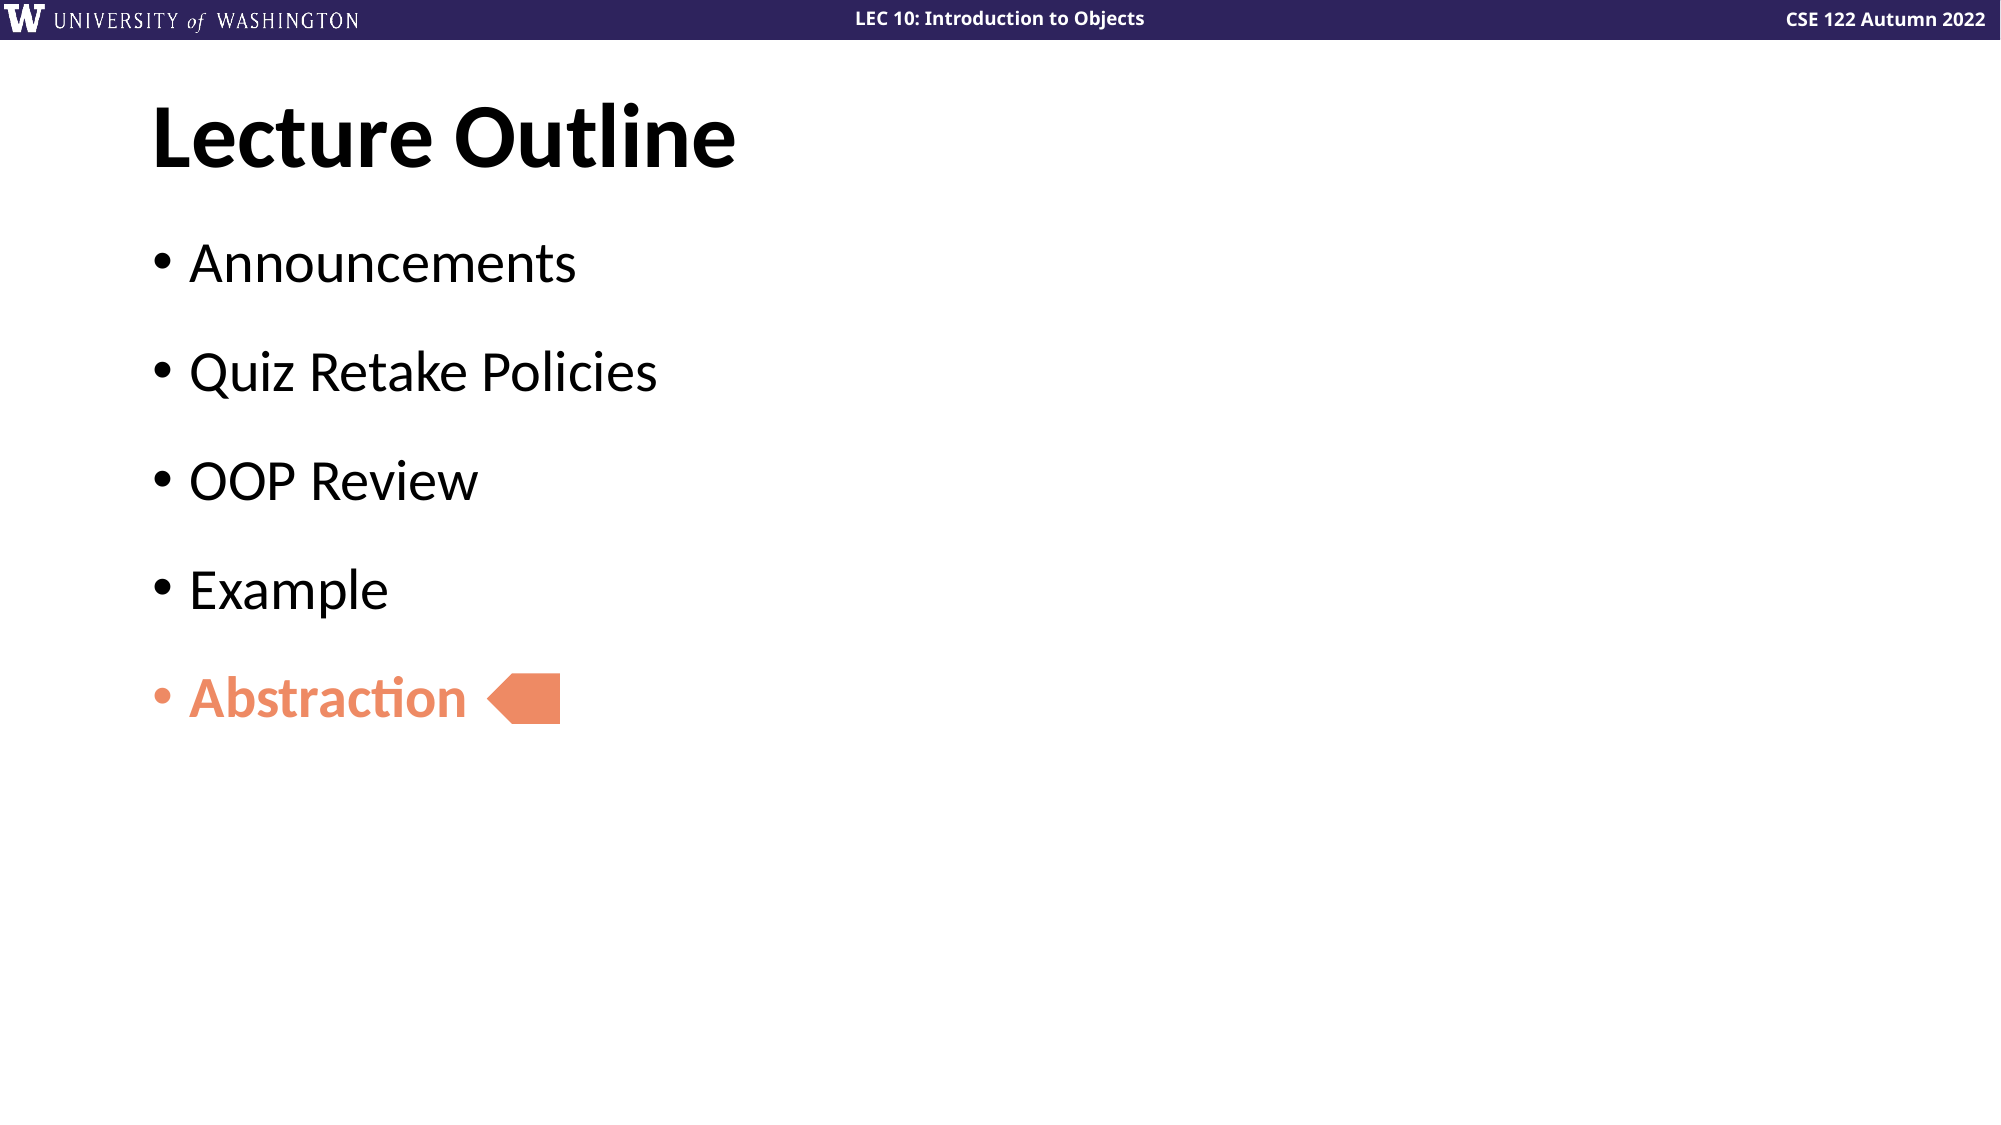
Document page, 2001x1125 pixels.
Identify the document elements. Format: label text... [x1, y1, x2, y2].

text_box [485, 672, 561, 725]
picture [4, 4, 358, 33]
list Announcements Quiz Retake Policies OOP Review Example Abstraction [137, 224, 1863, 1014]
title Lecture Outline [137, 74, 1863, 200]
